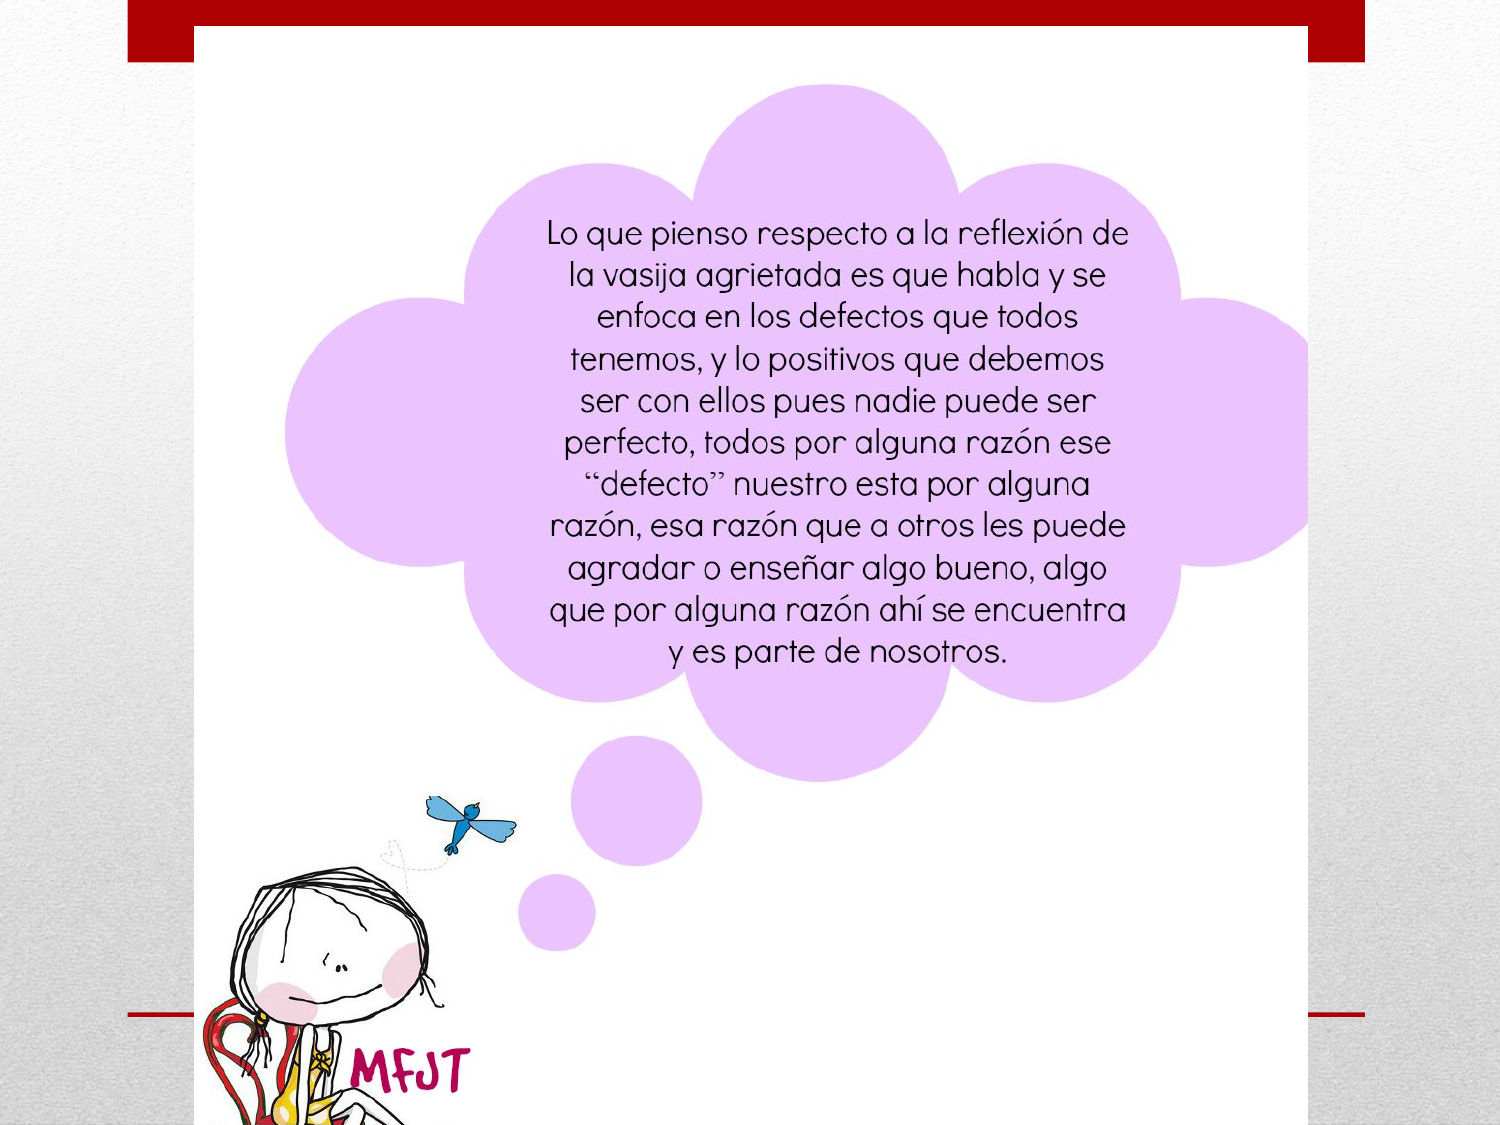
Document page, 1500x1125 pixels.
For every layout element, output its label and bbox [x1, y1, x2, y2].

list [194, 25, 1309, 1125]
